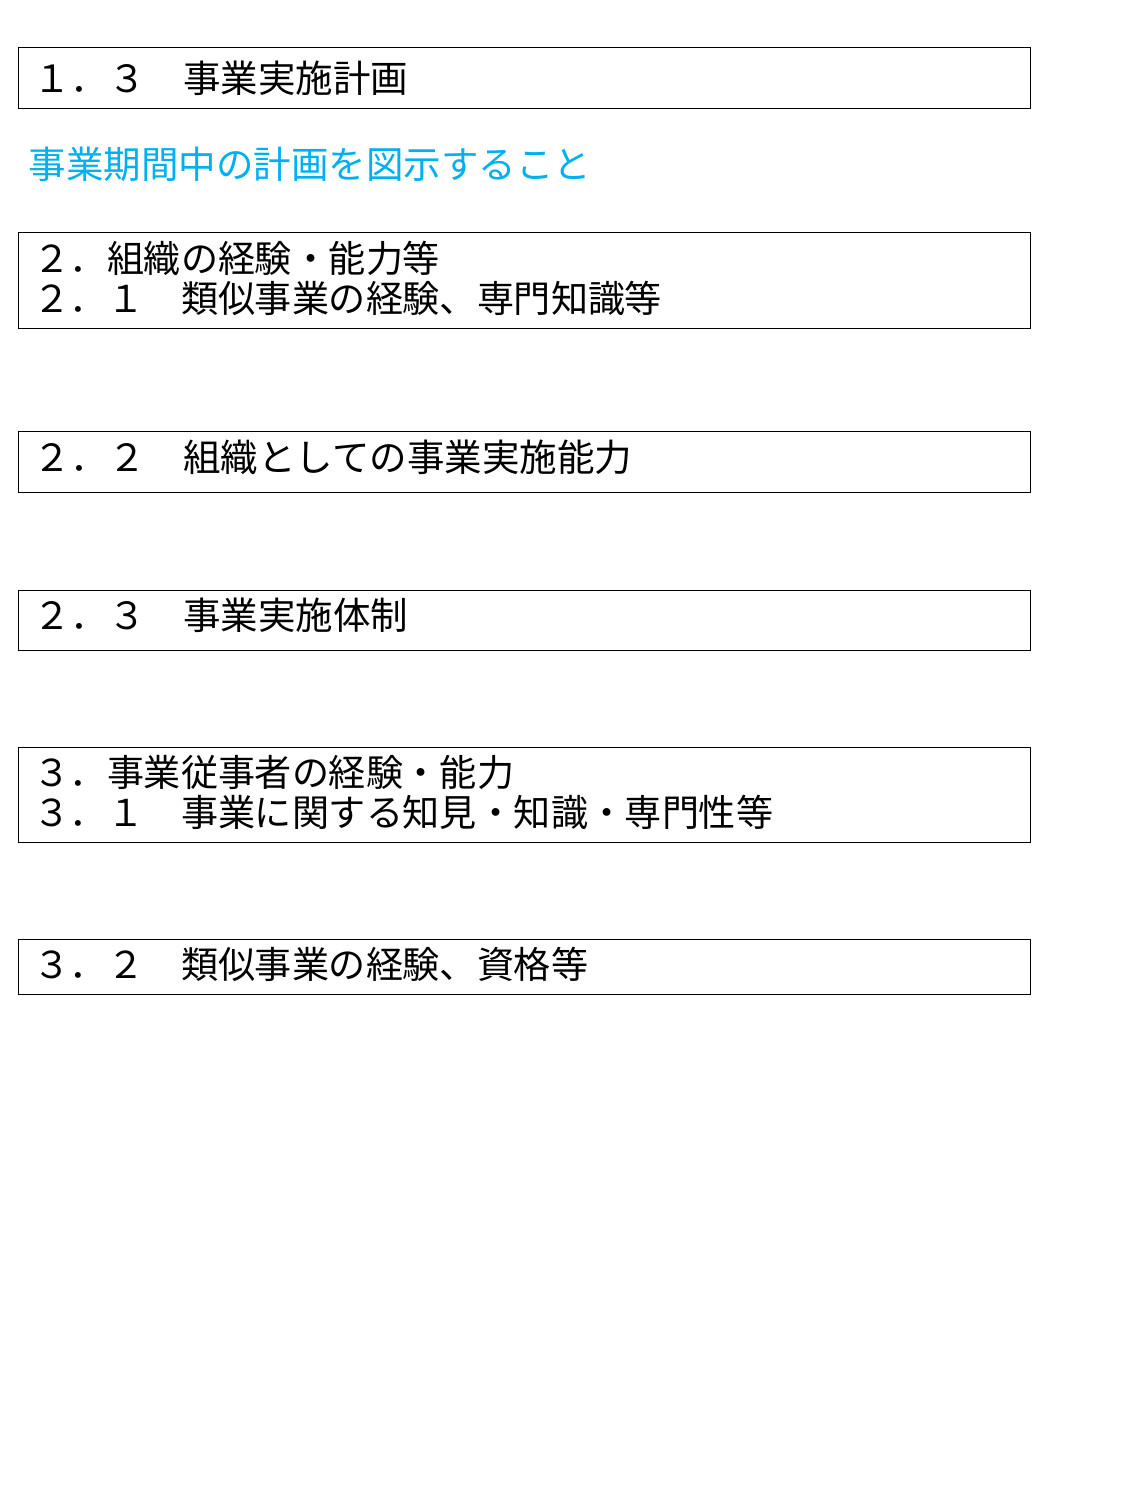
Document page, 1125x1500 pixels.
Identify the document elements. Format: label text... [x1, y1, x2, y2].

text_box ３．事業従事者の経験・能力 ３．１ 事業に関する知見・知識・専門性等 [18, 747, 1031, 843]
text_box １．３ 事業実施計画 [18, 47, 1031, 109]
text_box ２．３ 事業実施体制 [18, 590, 1031, 651]
text_box ２．２ 組織としての事業実施能力 [18, 431, 1031, 493]
text_box ３．２ 類似事業の経験、資格等 [18, 939, 1031, 995]
text_box 事業期間中の計画を図示すること [13, 133, 606, 194]
text_box ２．組織の経験・能力等 ２．１ 類似事業の経験、専門知識等 [18, 232, 1031, 329]
